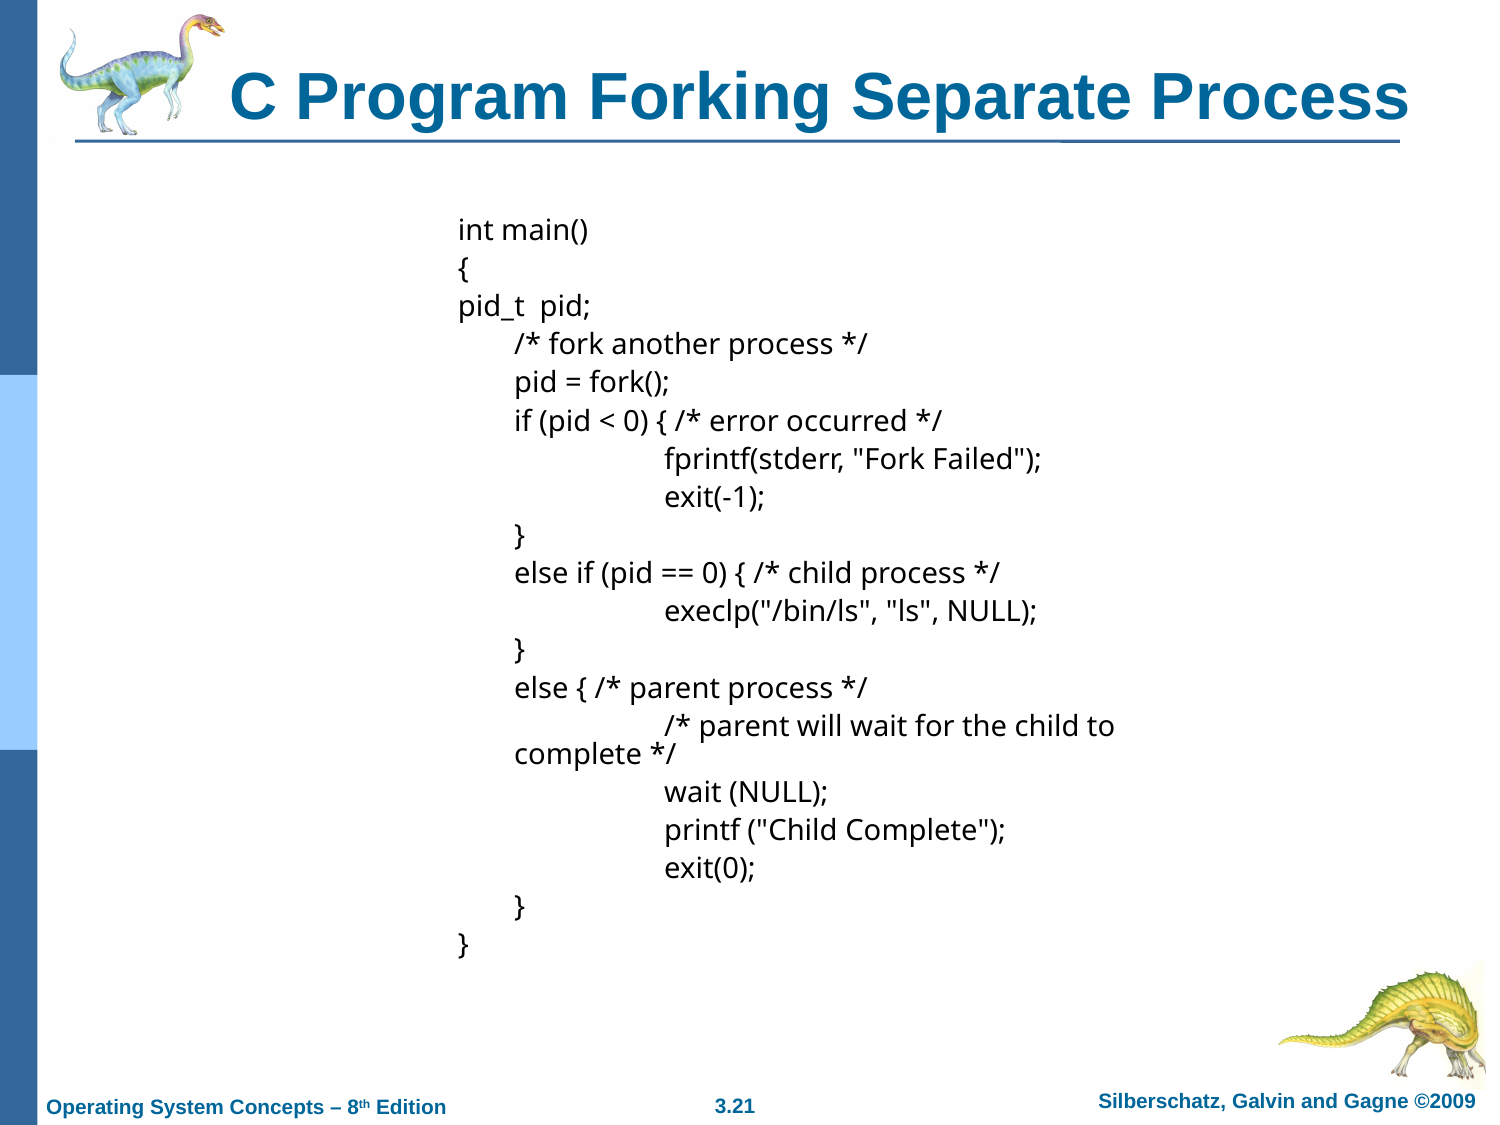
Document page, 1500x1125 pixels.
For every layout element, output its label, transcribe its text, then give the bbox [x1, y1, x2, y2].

list int main() { pid_t pid; /* fork another process */ pid = fork(); if (pid < 0) { /* error occurred */ fprintf(stderr, "Fork Failed"); exit(-1); } else if (pid == 0) { /* child process */ execlp("/bin/ls", "ls", NULL); } else { /* parent process */ /* parent will wait for the child to complete */ wait (NULL); printf ("Child Complete"); exit(0); } } [442, 210, 1258, 1042]
picture [1275, 959, 1486, 1090]
title C Program Forking Separate Process [145, 45, 1496, 141]
picture [46, 0, 243, 149]
